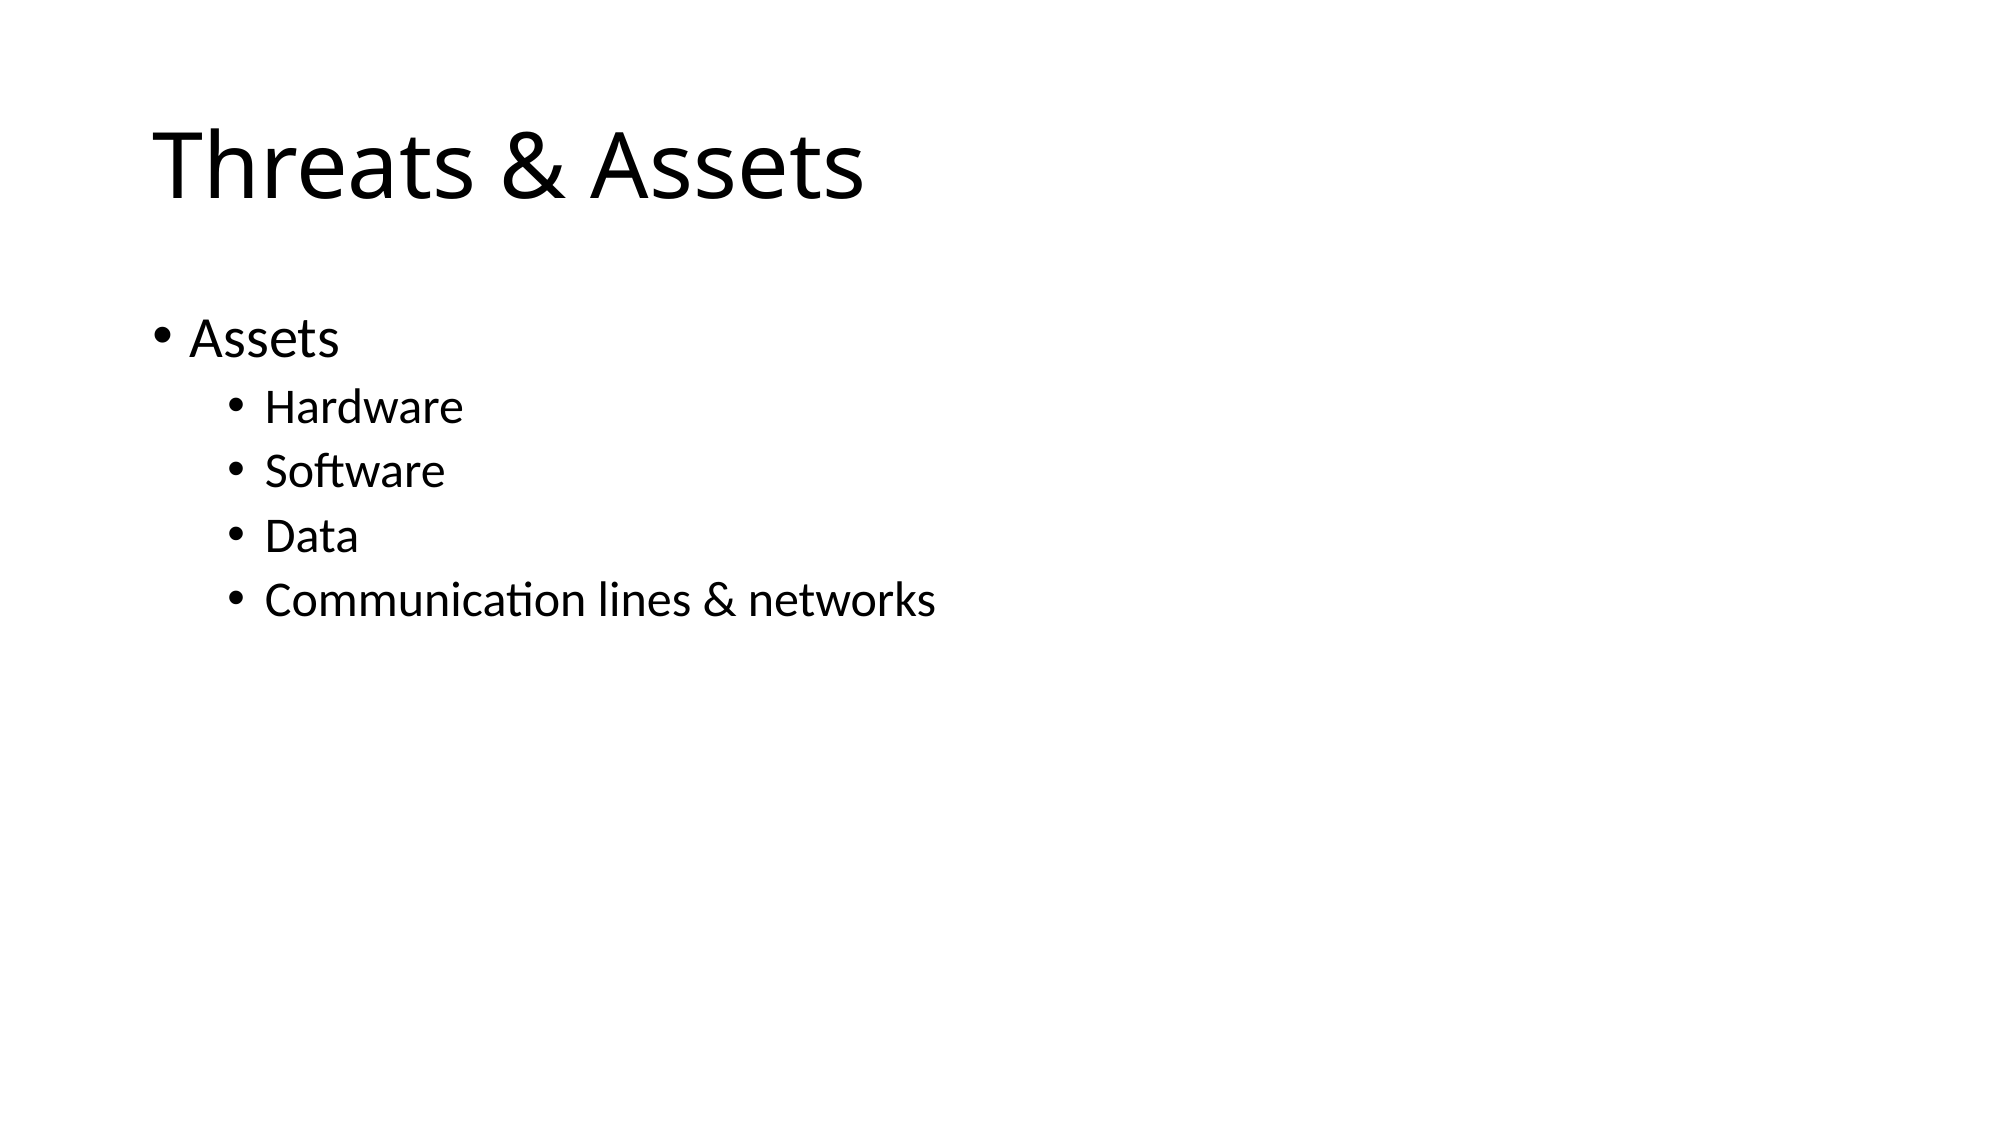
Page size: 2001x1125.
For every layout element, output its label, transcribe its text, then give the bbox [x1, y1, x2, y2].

list Assets Hardware Software Data Communication lines & networks [137, 299, 1863, 1014]
title Threats & Assets [137, 59, 1863, 278]
